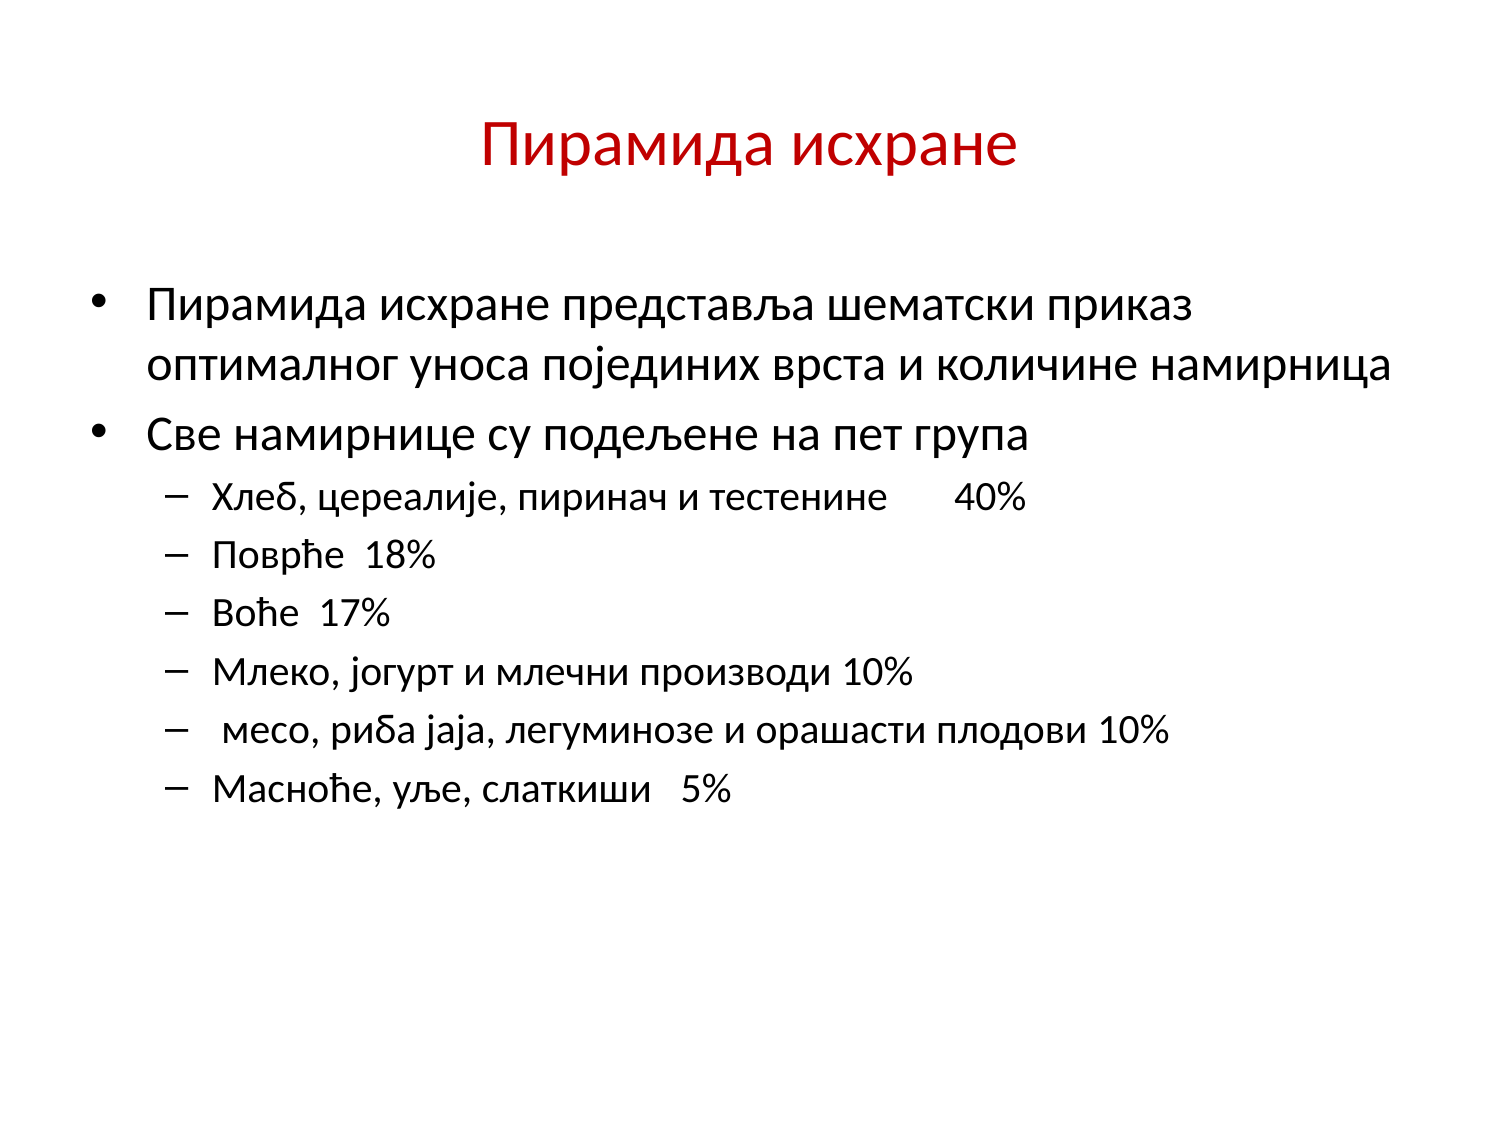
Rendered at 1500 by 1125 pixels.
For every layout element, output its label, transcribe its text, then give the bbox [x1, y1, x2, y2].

list Пирамида исхране представља шематски приказ оптималног уноса појединих врста и количине намирница Све намирнице су подељене на пет група Хлеб, цереалије, пиринач и тестенине 40% Поврће 18% Воће 17% Млеко, јогурт и млечни производи 10% месо, риба јаја, легуминозе и орашасти плодови 10% Масноће, уље, слаткиши 5% [75, 262, 1425, 1005]
title Пирамида исхране [75, 45, 1425, 233]
